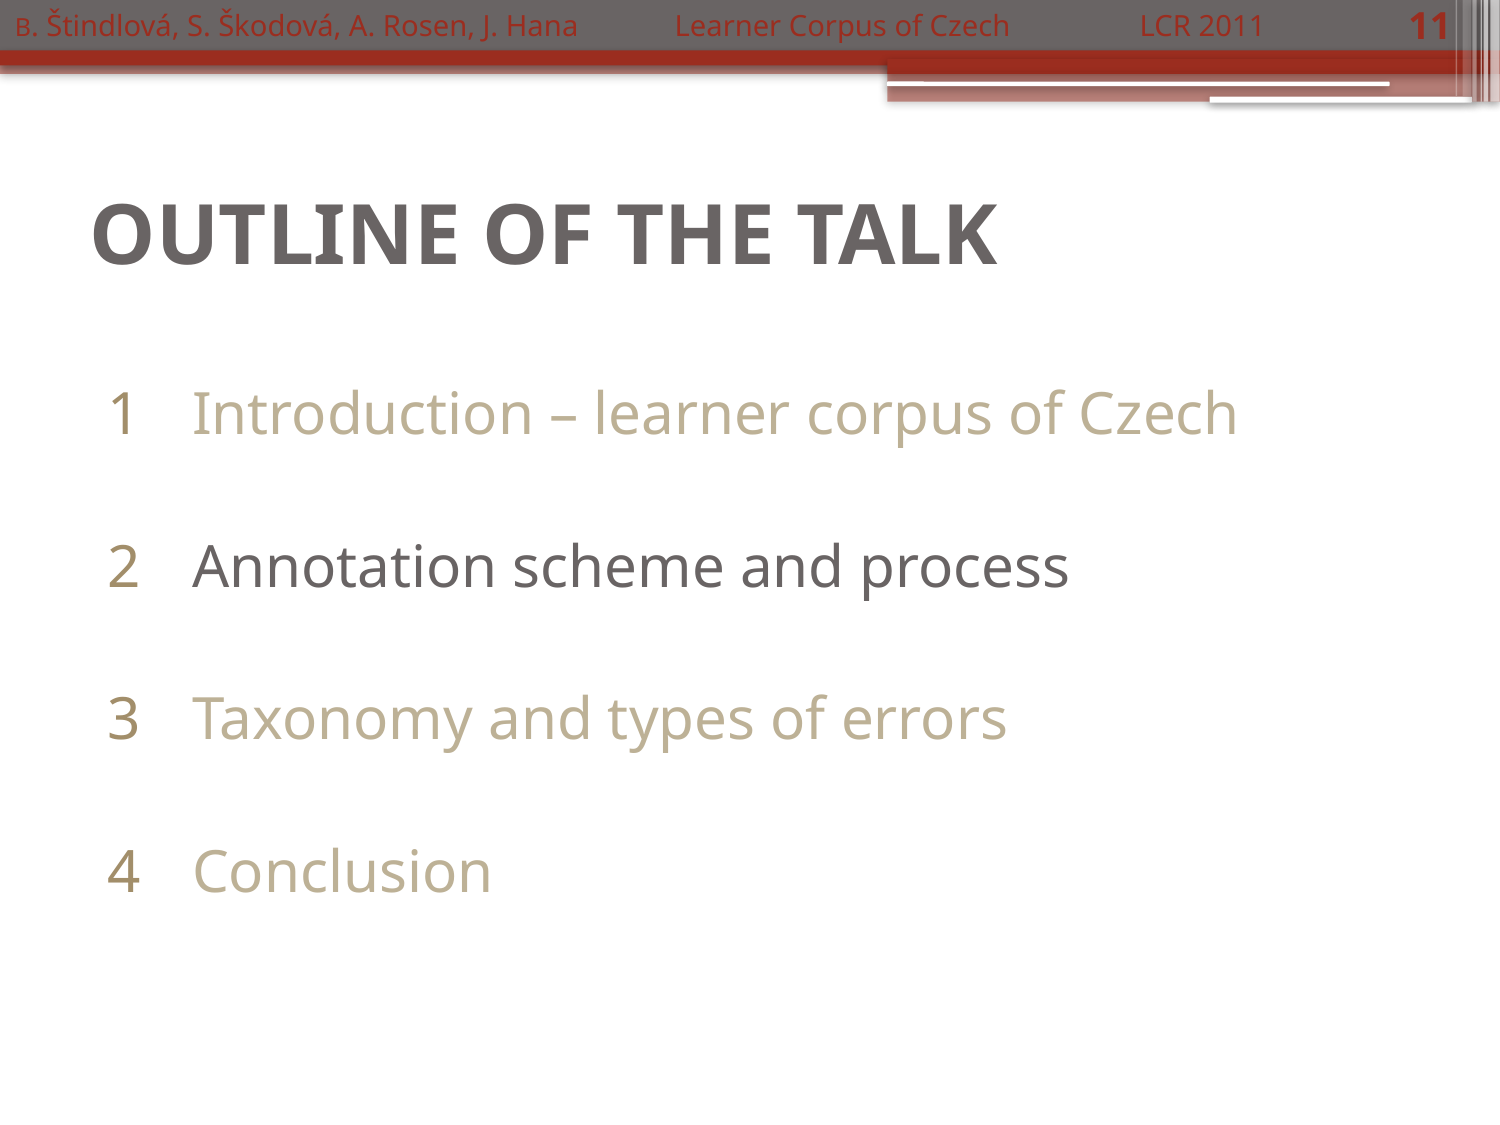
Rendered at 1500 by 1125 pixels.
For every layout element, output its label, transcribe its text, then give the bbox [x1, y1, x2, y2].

slide_number 11 [1341, 0, 1466, 61]
text_box B. Štindlová, S. Škodová, A. Rosen, J. Hana Learner Corpus of Czech LCR 2011 [0, 0, 1341, 75]
list Introduction – learner corpus of Czech Annotation scheme and process Taxonomy and types of errors Conclusion [75, 368, 1425, 1079]
title OUTLINE OF THE TALK [75, 137, 1425, 327]
